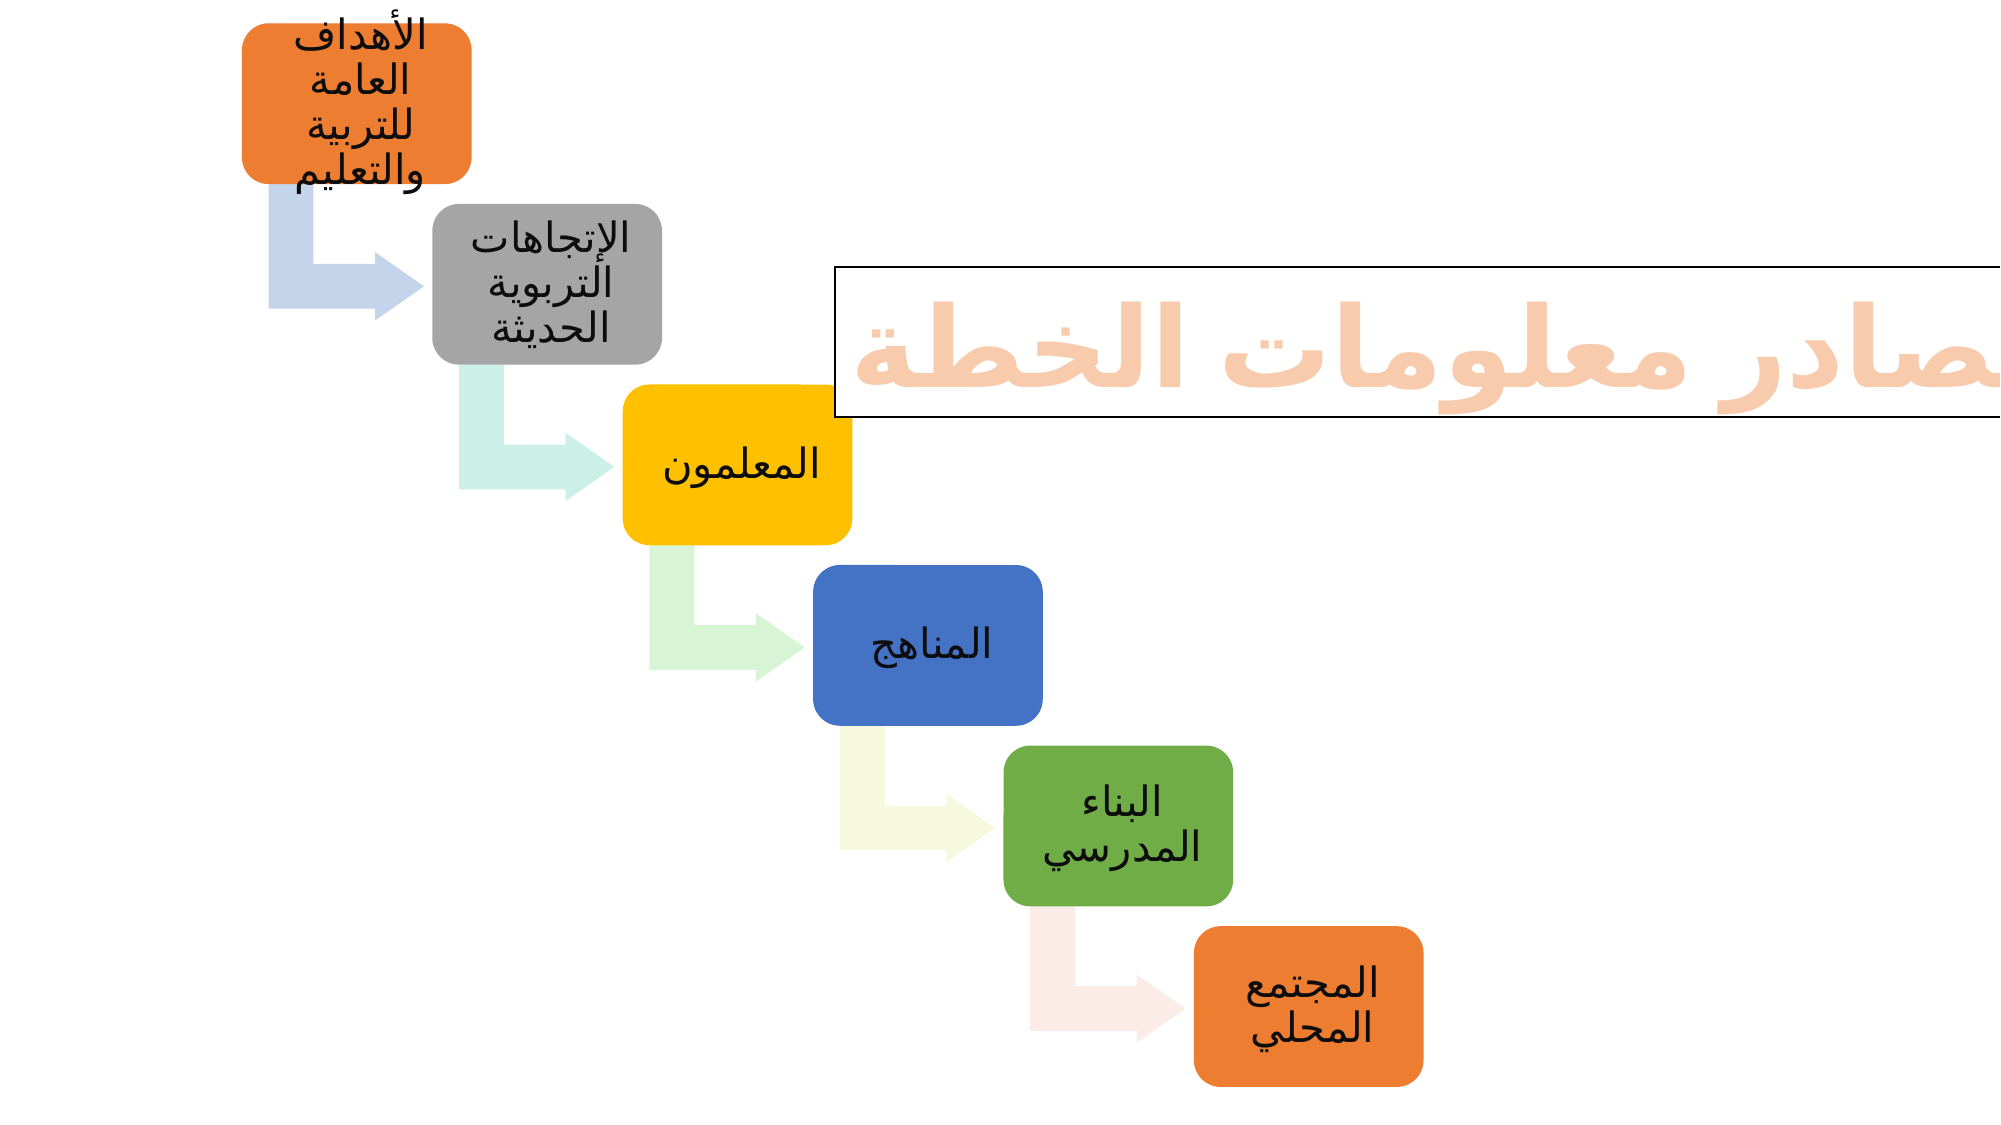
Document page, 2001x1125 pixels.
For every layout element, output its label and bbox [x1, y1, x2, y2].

text_box [0, 16, 2000, 1095]
